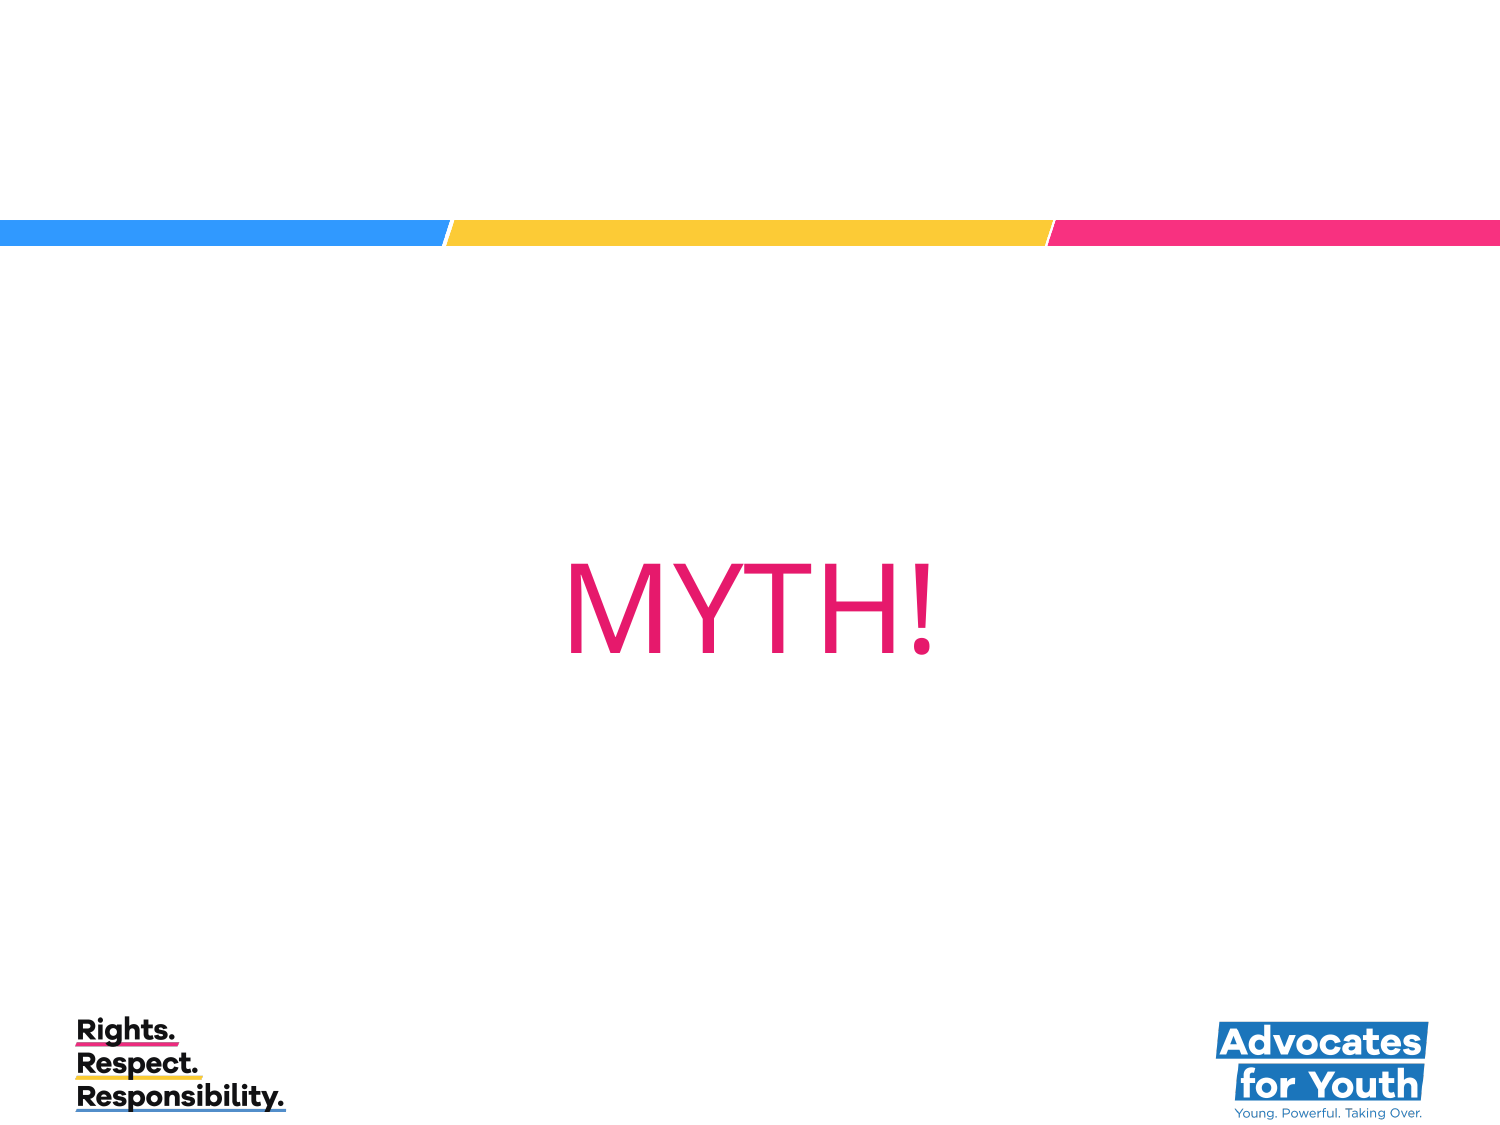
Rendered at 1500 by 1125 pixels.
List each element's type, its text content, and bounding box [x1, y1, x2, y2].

picture [0, 207, 1500, 258]
list MYTH! [103, 229, 1397, 901]
